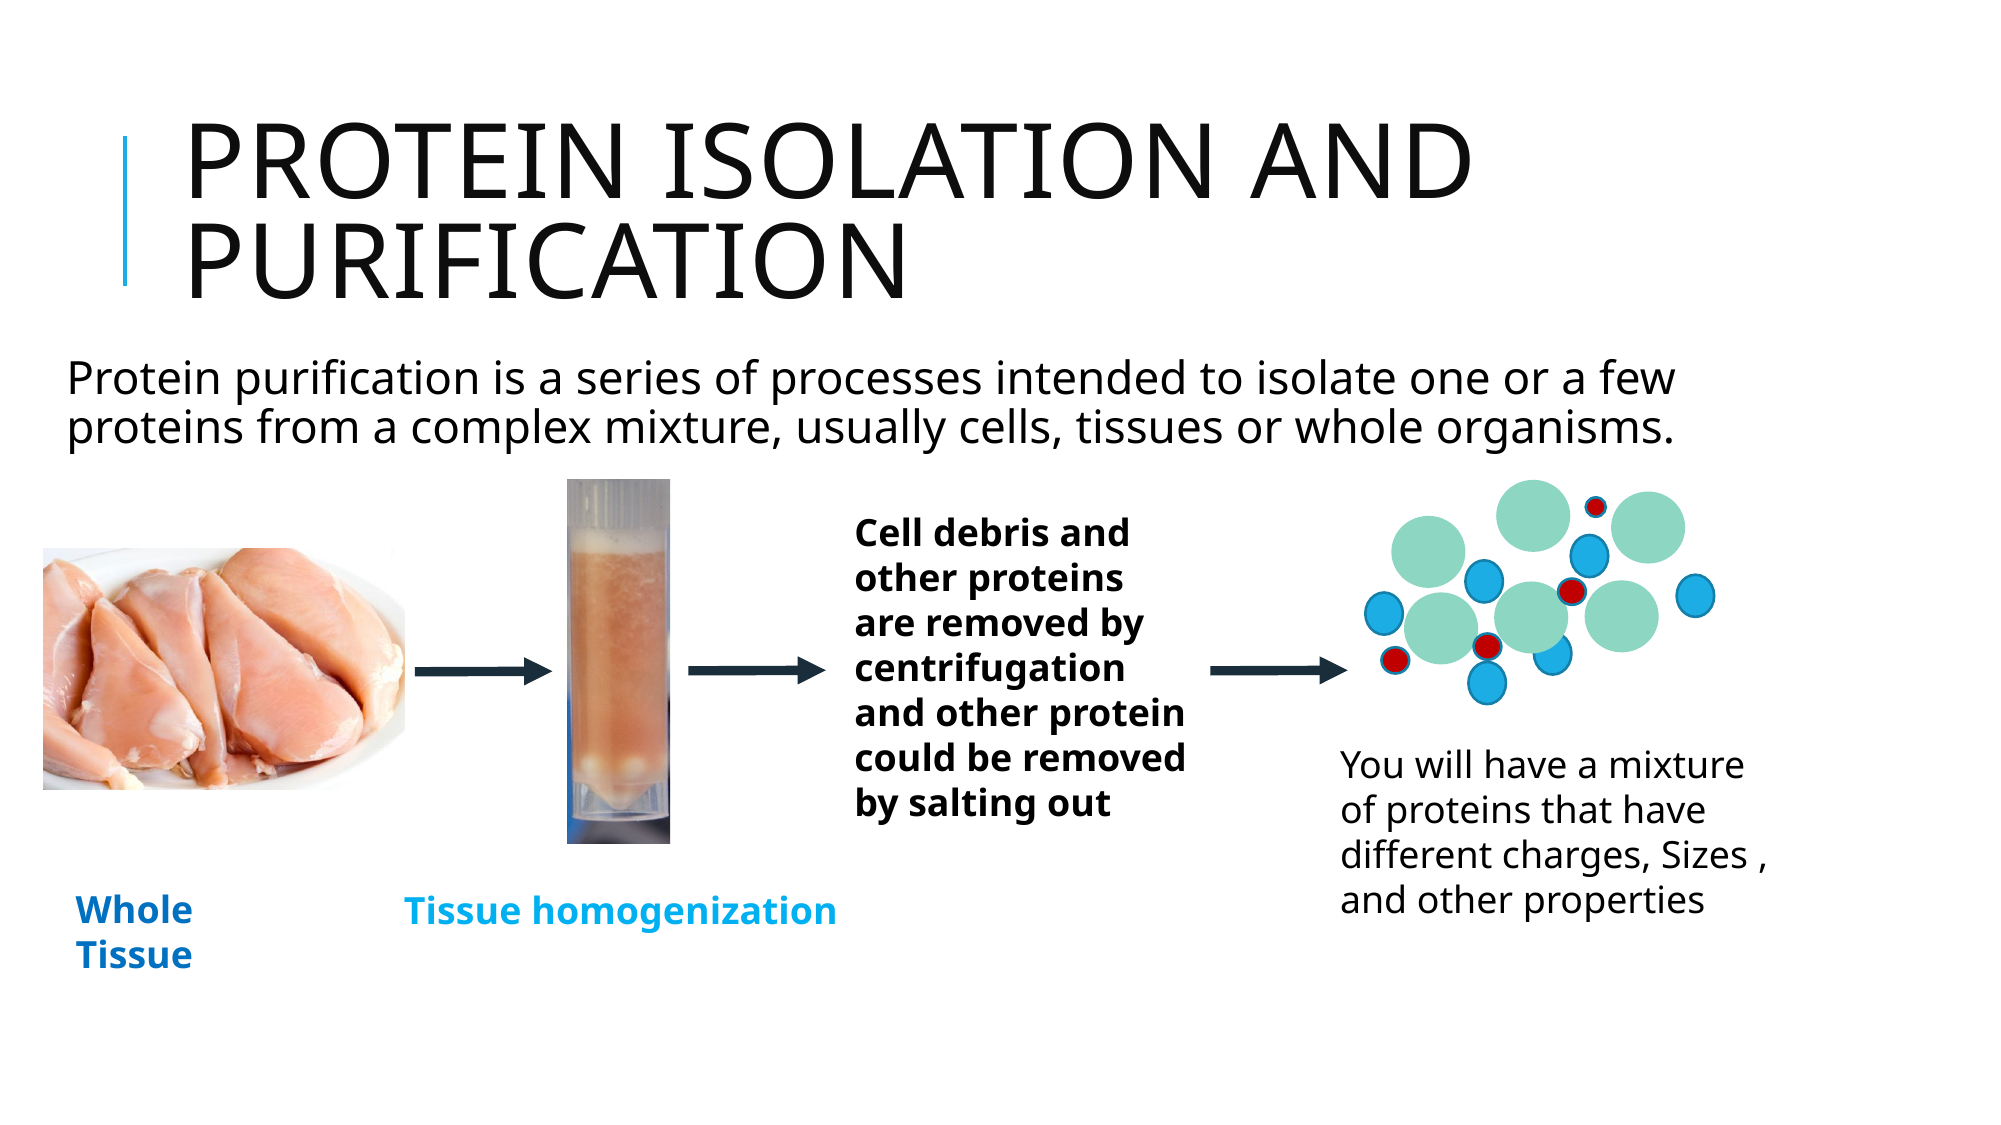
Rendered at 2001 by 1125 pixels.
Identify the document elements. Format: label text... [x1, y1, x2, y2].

picture [43, 547, 406, 790]
list Protein purification is a series of processes intended to isolate one or a few proteins from a complex mixture, usually cells, tissues or whole organisms. [43, 347, 1769, 1062]
text_box You will have a mixture of proteins that have different charges, Sizes , and other properties [1325, 733, 1784, 929]
text_box Whole Tissue [60, 878, 299, 984]
text_box Cell debris and other proteins are removed by centrifugation and other protein could be removed by salting out [839, 501, 1207, 832]
picture [566, 479, 671, 844]
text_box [1365, 479, 1715, 705]
title Protein Isolation and Purification [168, 96, 1763, 342]
text_box Tissue homogenization [389, 880, 854, 940]
